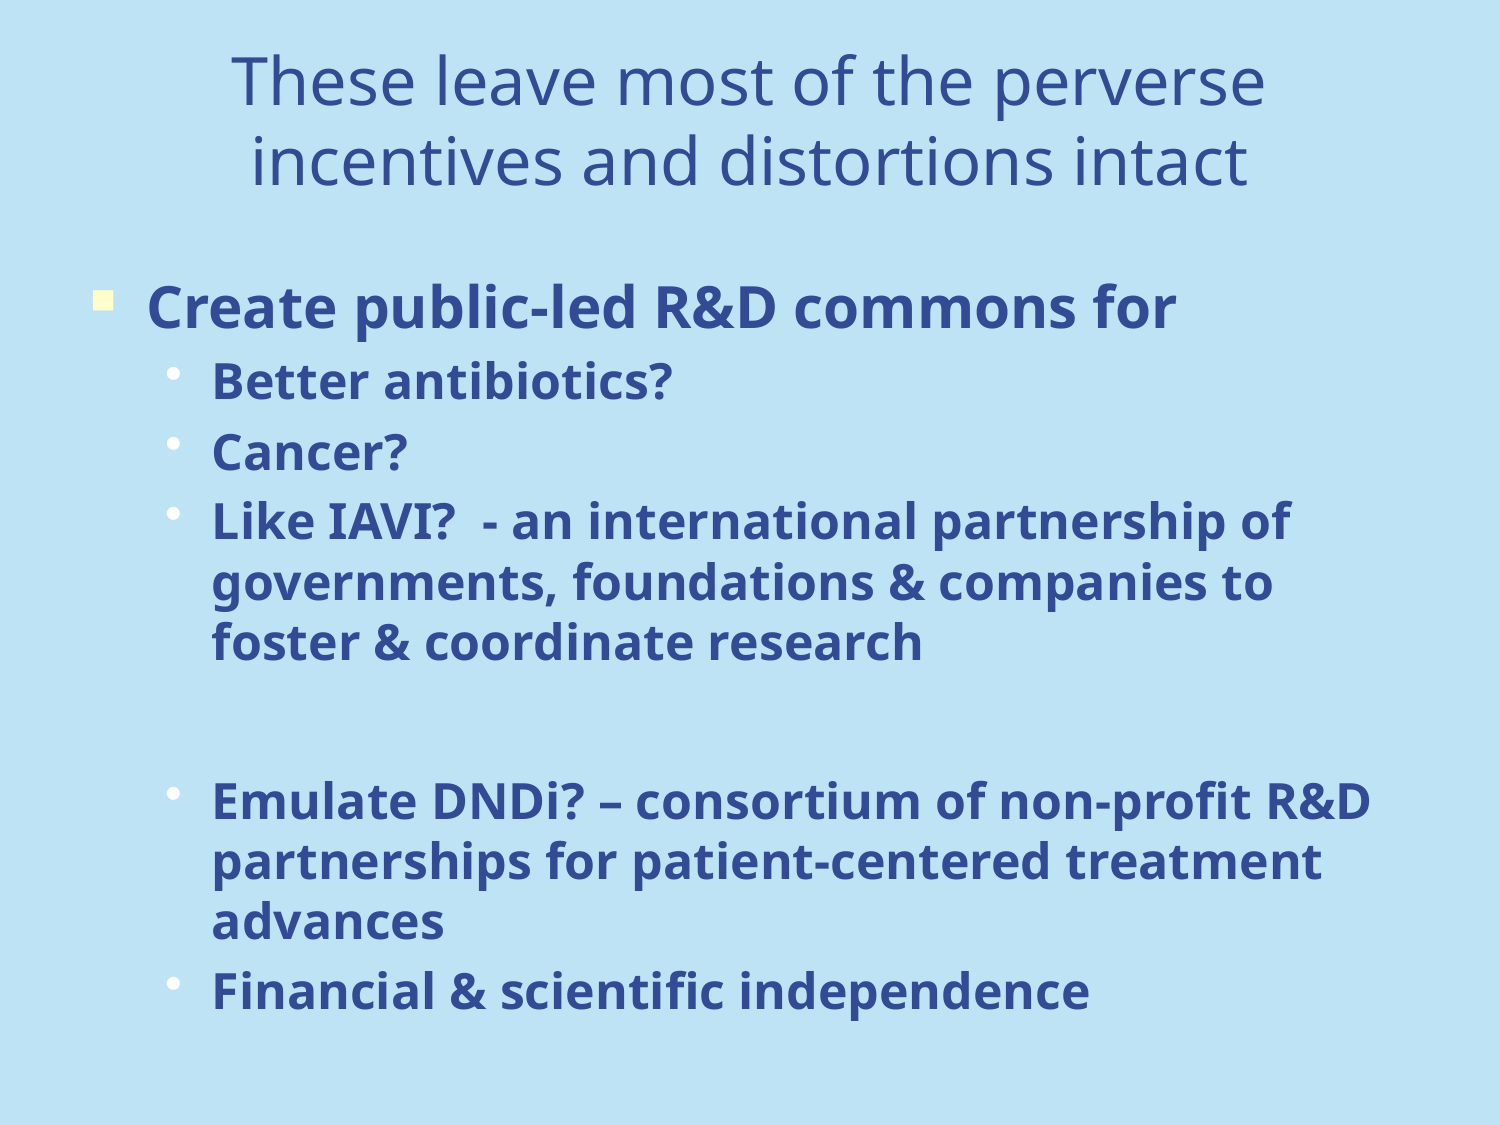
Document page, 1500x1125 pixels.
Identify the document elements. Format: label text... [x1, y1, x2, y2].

list Create public-led R&D commons for Better antibiotics? Cancer? Like IAVI? - an international partnership of governments, foundations & companies to foster & coordinate research Emulate DNDi? – consortium of non-profit R&D partnerships for patient-centered treatment advances Financial & scientific independence [75, 262, 1425, 1100]
title These leave most of the perverse incentives and distortions intact [75, 24, 1425, 212]
